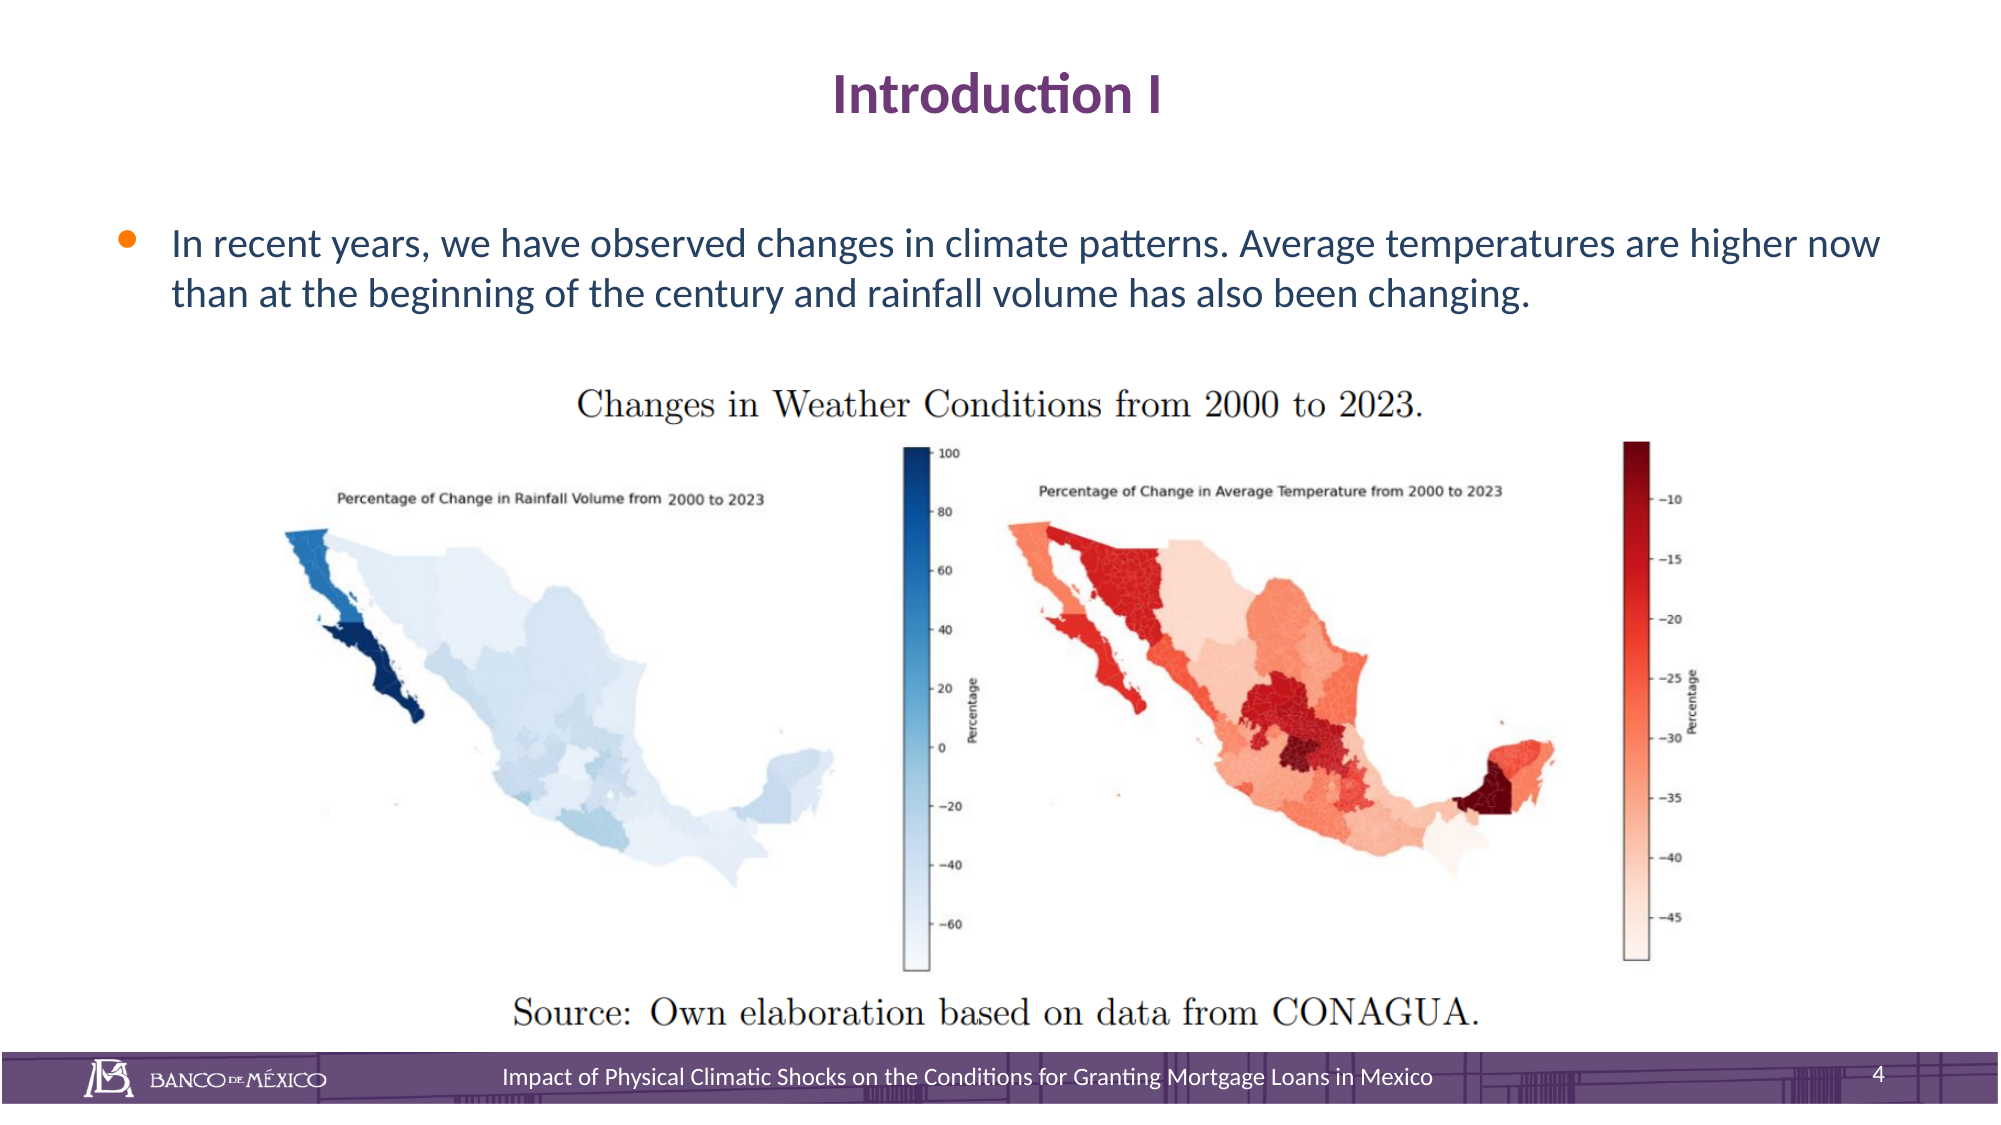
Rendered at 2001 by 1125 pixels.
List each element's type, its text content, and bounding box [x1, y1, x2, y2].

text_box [283, 377, 1717, 1052]
slide_number 4 [1433, 1042, 1900, 1103]
list In recent years, we have observed changes in climate patterns. Average temperatures are higher now than at the beginning of the century and rainfall volume has also been changing. [99, 208, 1900, 347]
picture [2, 1052, 1433, 1104]
title Introduction I [97, 30, 1898, 149]
footer Impact of Physical Climatic Shocks on the Conditions for Granting Mortgage Loans in Mexico [452, 1060, 1485, 1121]
picture [1485, 1052, 1998, 1104]
